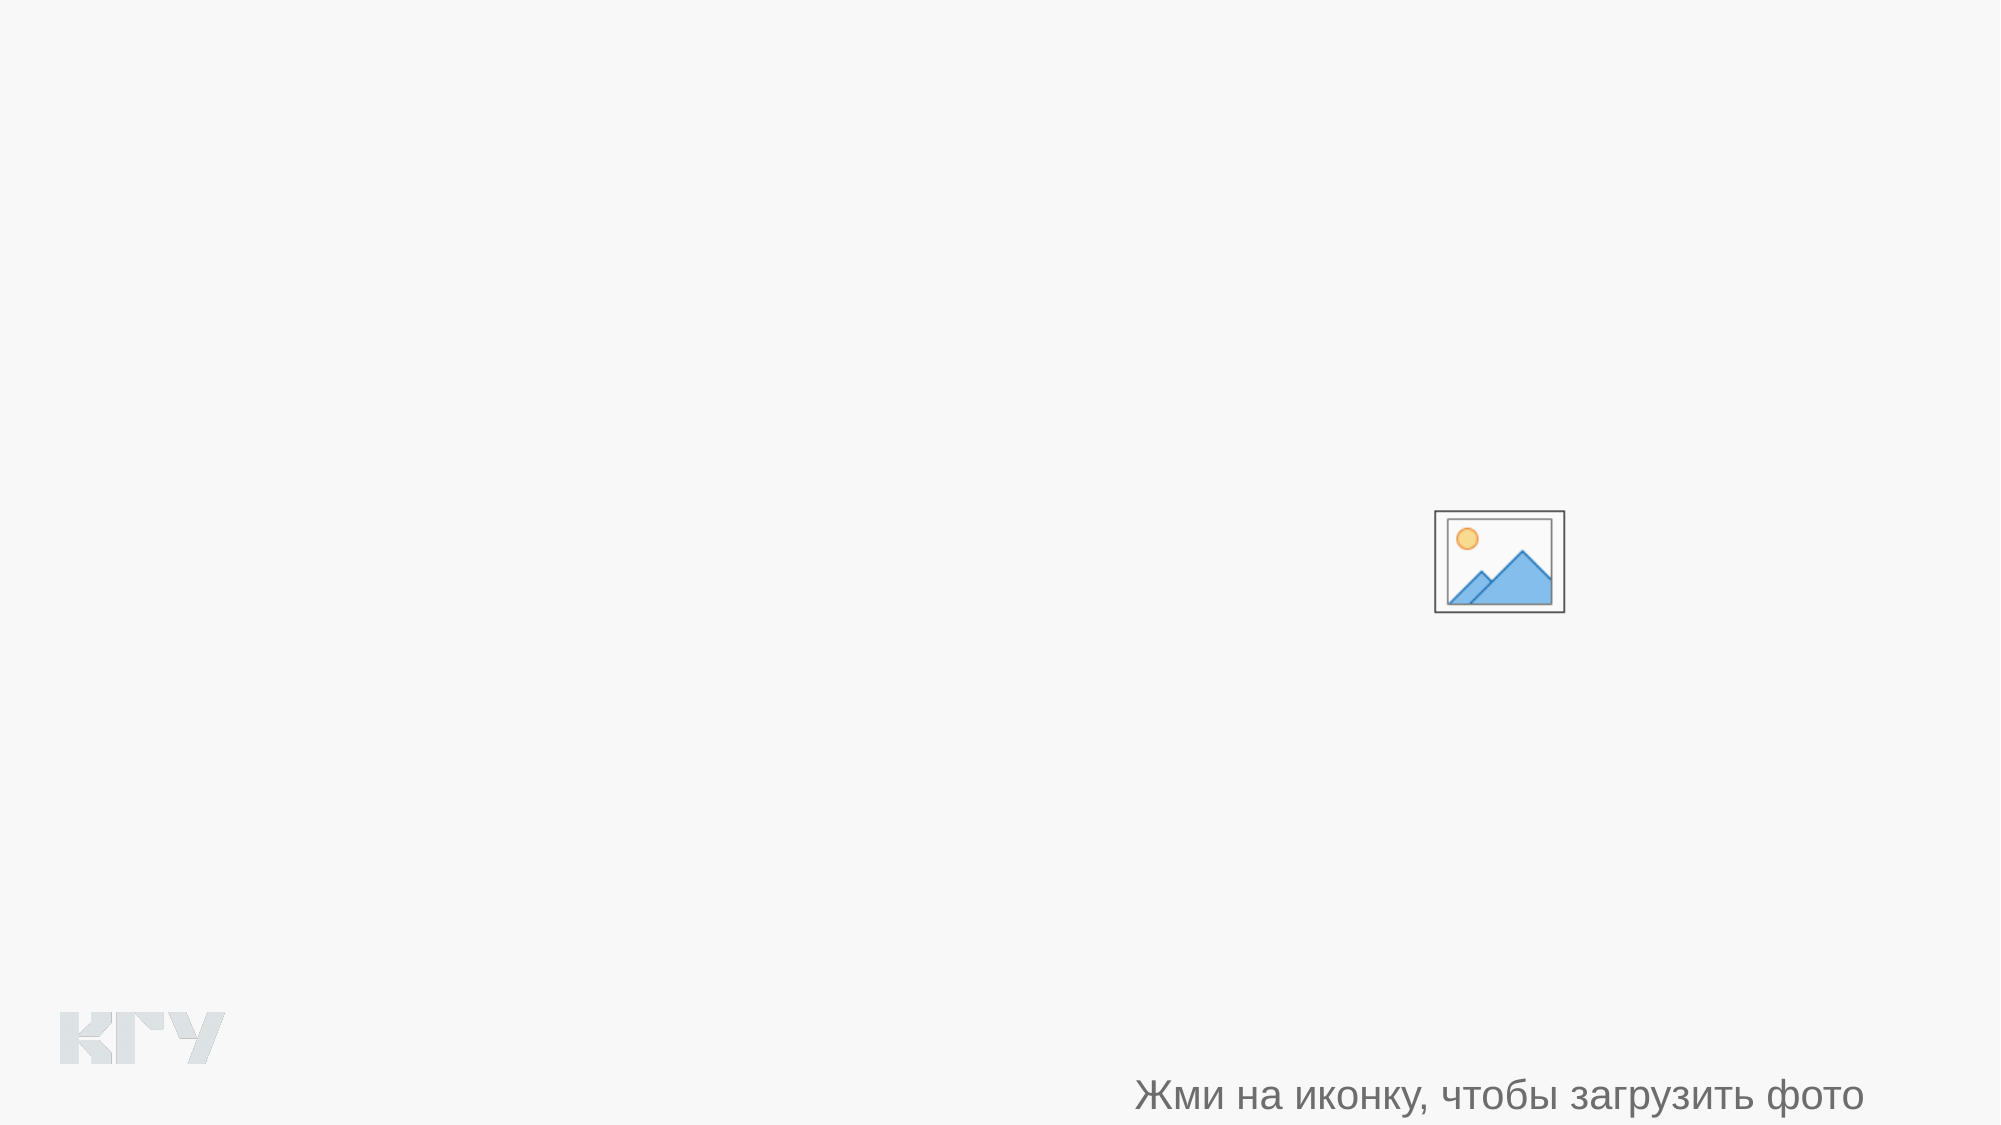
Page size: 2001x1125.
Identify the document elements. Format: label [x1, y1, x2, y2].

picture [60, 1012, 225, 1064]
picture [999, 0, 2000, 1125]
